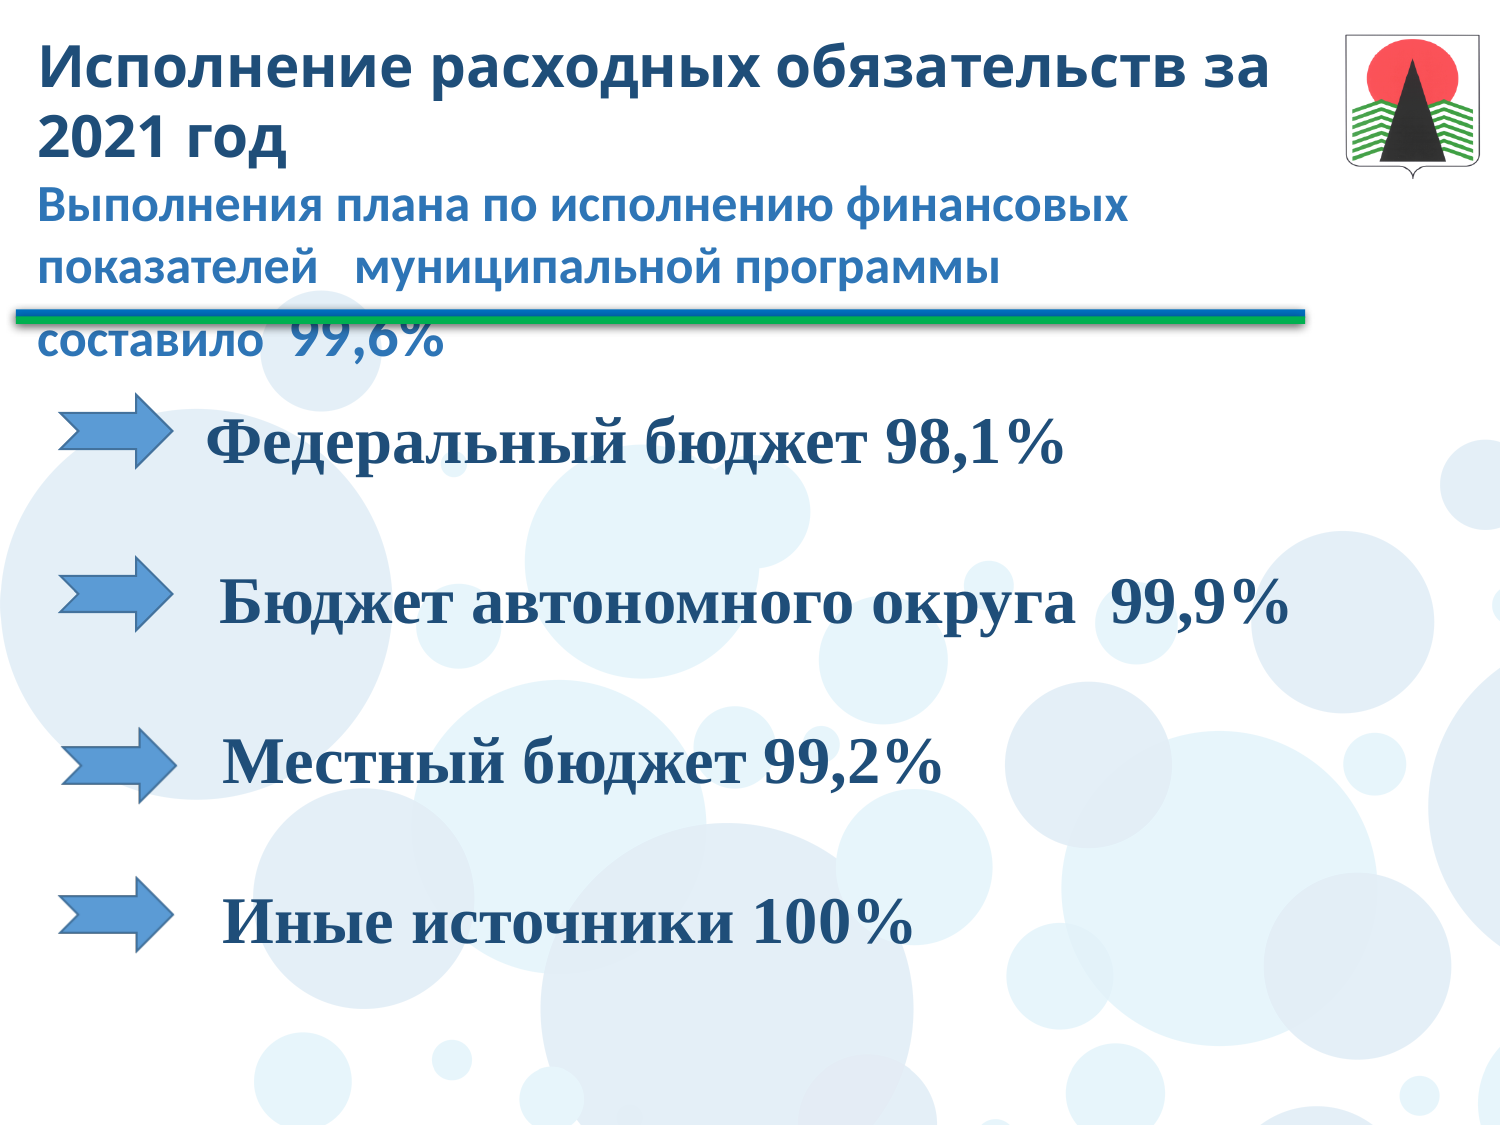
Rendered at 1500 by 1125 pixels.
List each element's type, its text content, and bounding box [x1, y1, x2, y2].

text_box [15, 309, 1306, 324]
picture [57, 875, 175, 954]
text_box Исполнение расходных обязательств за 2021 год Выполнения плана по исполнению финансовых показателей муниципальной программы составило 99,6% [22, 21, 1406, 377]
picture [60, 726, 178, 805]
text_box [514, 603, 949, 664]
picture [1344, 33, 1481, 180]
text_box [57, 555, 174, 633]
text_box [57, 392, 174, 470]
text_box Федеральный бюджет 98,1% Бюджет автономного округа 99,9% Местный бюджет 99,2% Иные источники 100% [191, 389, 1324, 965]
